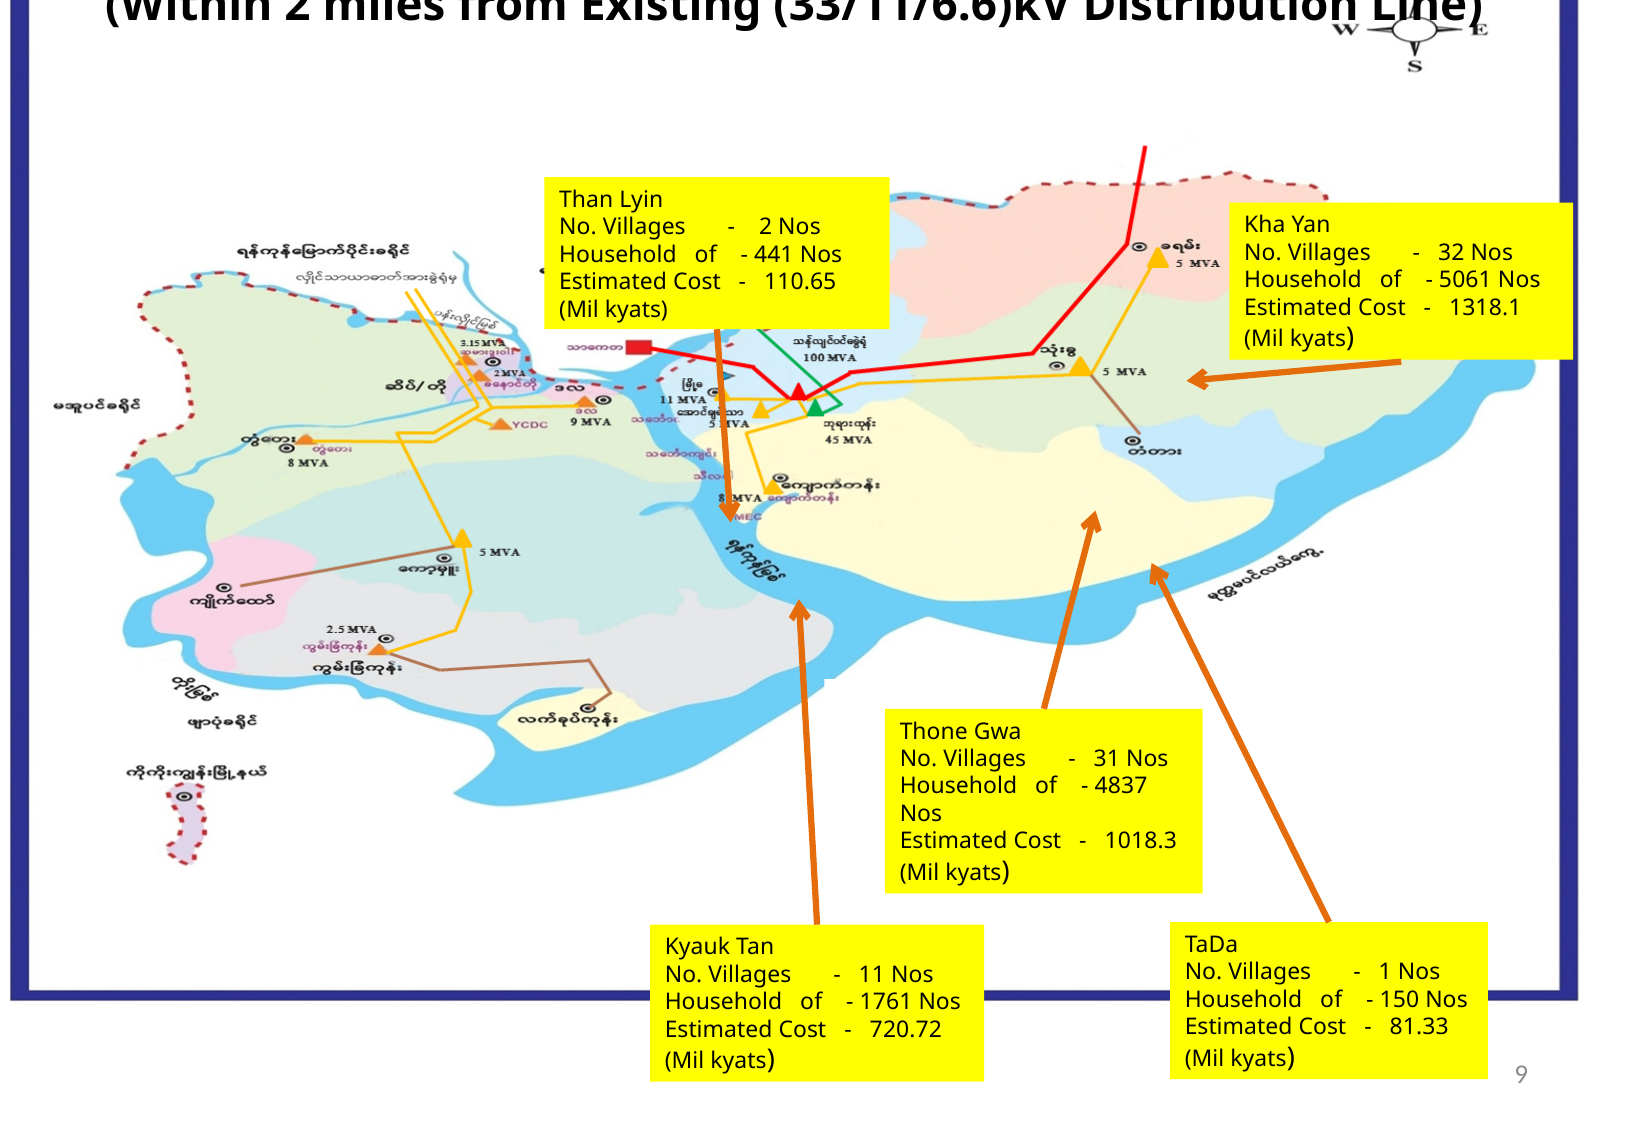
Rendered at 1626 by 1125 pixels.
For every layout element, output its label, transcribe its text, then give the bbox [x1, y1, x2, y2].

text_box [798, 598, 818, 925]
text_box TaDa No. Villages - 1 Nos Household of - 150 Nos Estimated Cost - 81.33 (Mil kyats) [1170, 1028, 1488, 1042]
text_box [1043, 510, 1096, 710]
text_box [1186, 361, 1402, 382]
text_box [716, 330, 731, 523]
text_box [1151, 562, 1330, 923]
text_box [6, 0, 1591, 1021]
slide_number 9 [1164, 1042, 1544, 1103]
text_box Kyauk Tan No. Villages - 11 Nos Household of - 1761 Nos Estimated Cost - 720.72 (Mil kyats) [650, 1028, 985, 1082]
